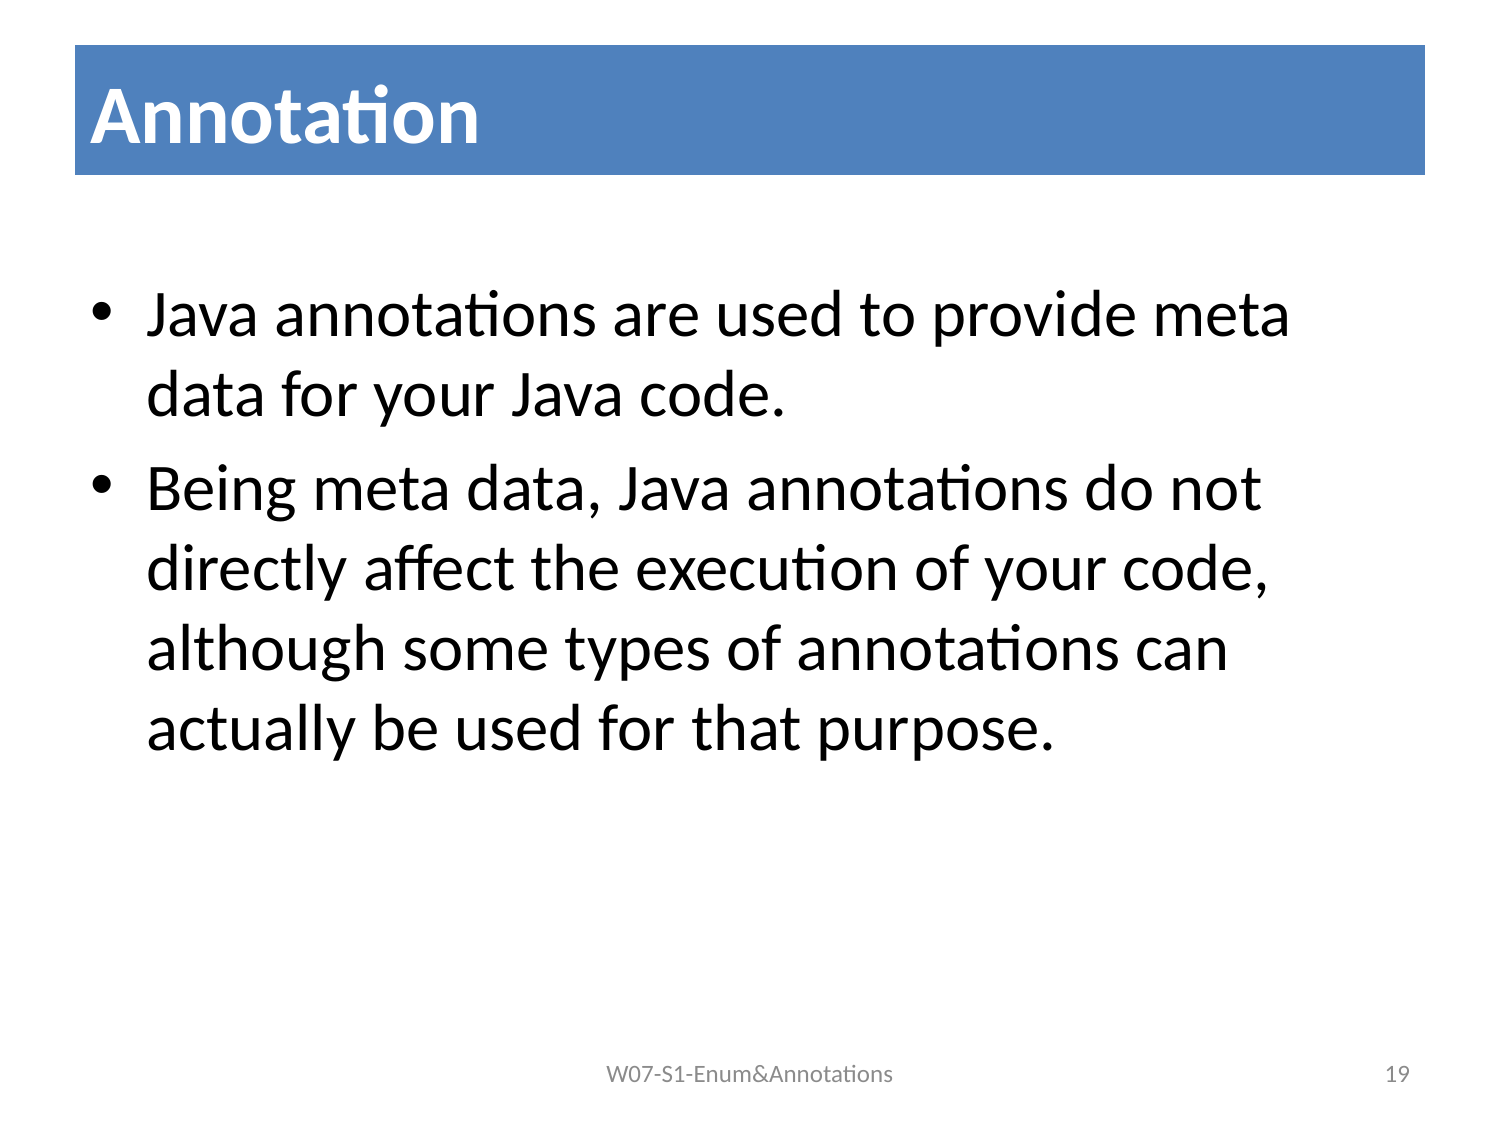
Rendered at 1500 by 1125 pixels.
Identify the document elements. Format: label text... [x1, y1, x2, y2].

footer W07-S1-Enum&Annotations [512, 1042, 988, 1103]
list Java annotations are used to provide meta data for your Java code. Being meta data, Java annotations do not directly affect the execution of your code, although some types of annotations can actually be used for that purpose. [75, 262, 1425, 1005]
title Annotation [75, 45, 1425, 175]
slide_number 19 [1074, 1042, 1425, 1103]
